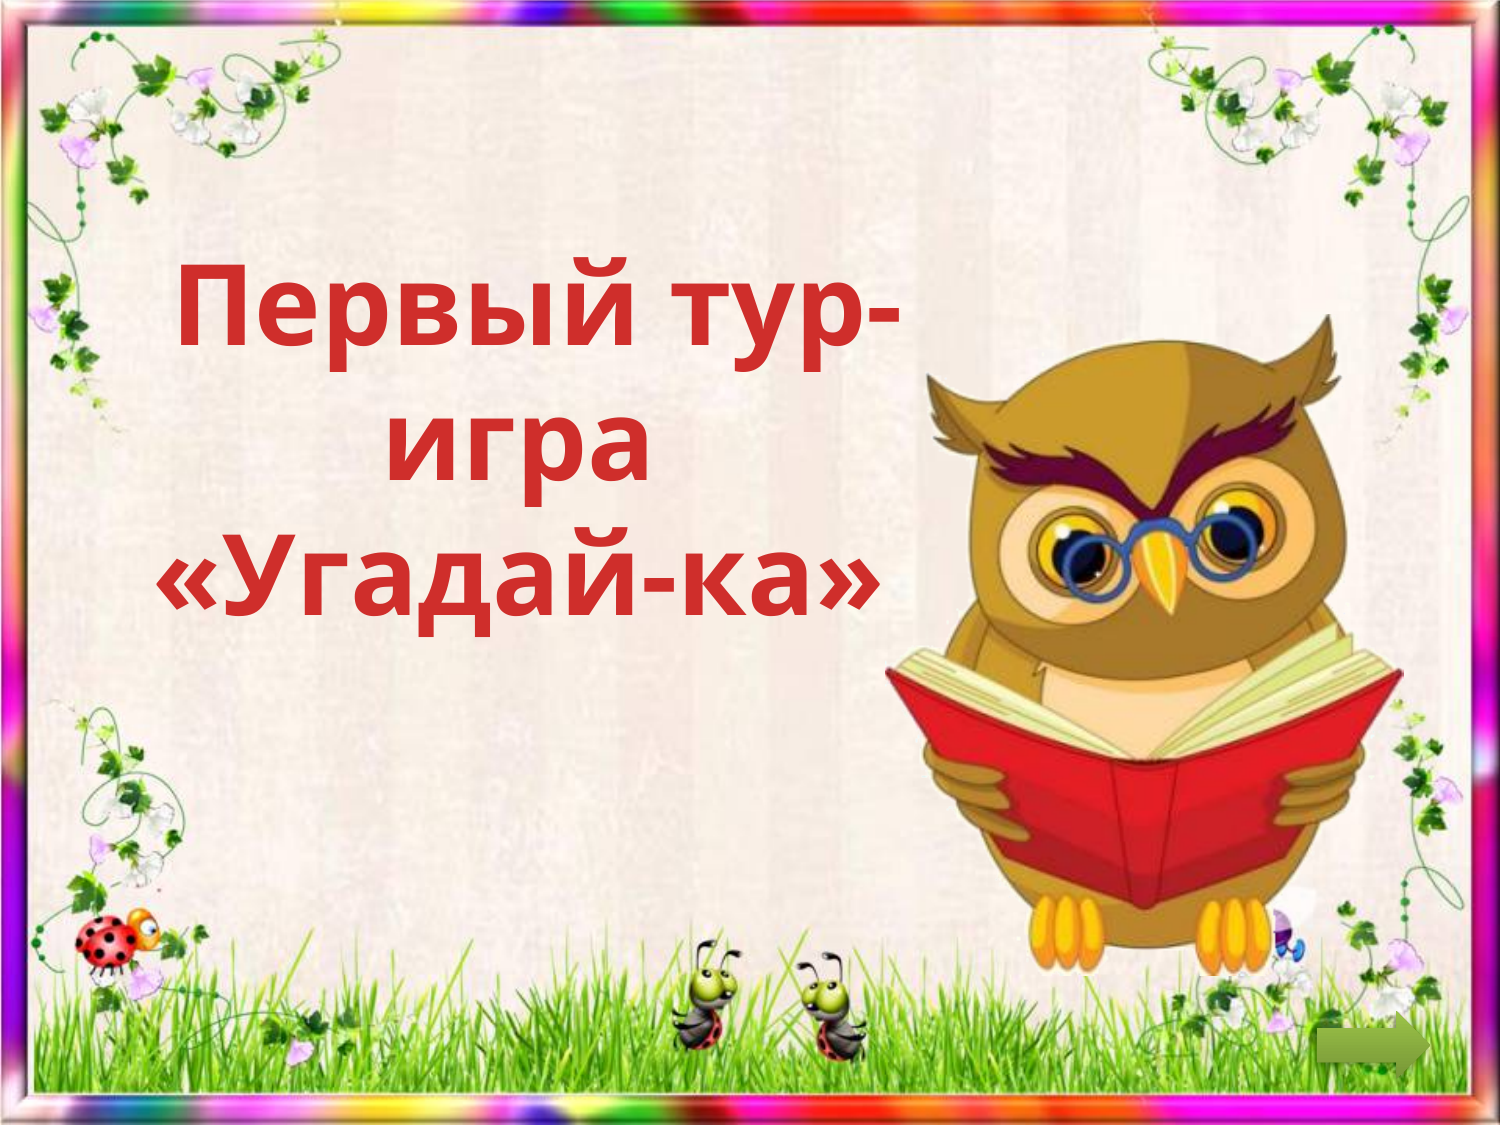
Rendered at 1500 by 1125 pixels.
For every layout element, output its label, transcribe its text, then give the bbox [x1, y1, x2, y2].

picture [0, 0, 1500, 1125]
text_box [1316, 1011, 1431, 1079]
text_box Первый тур-игра «Угадай-ка» [112, 225, 925, 646]
